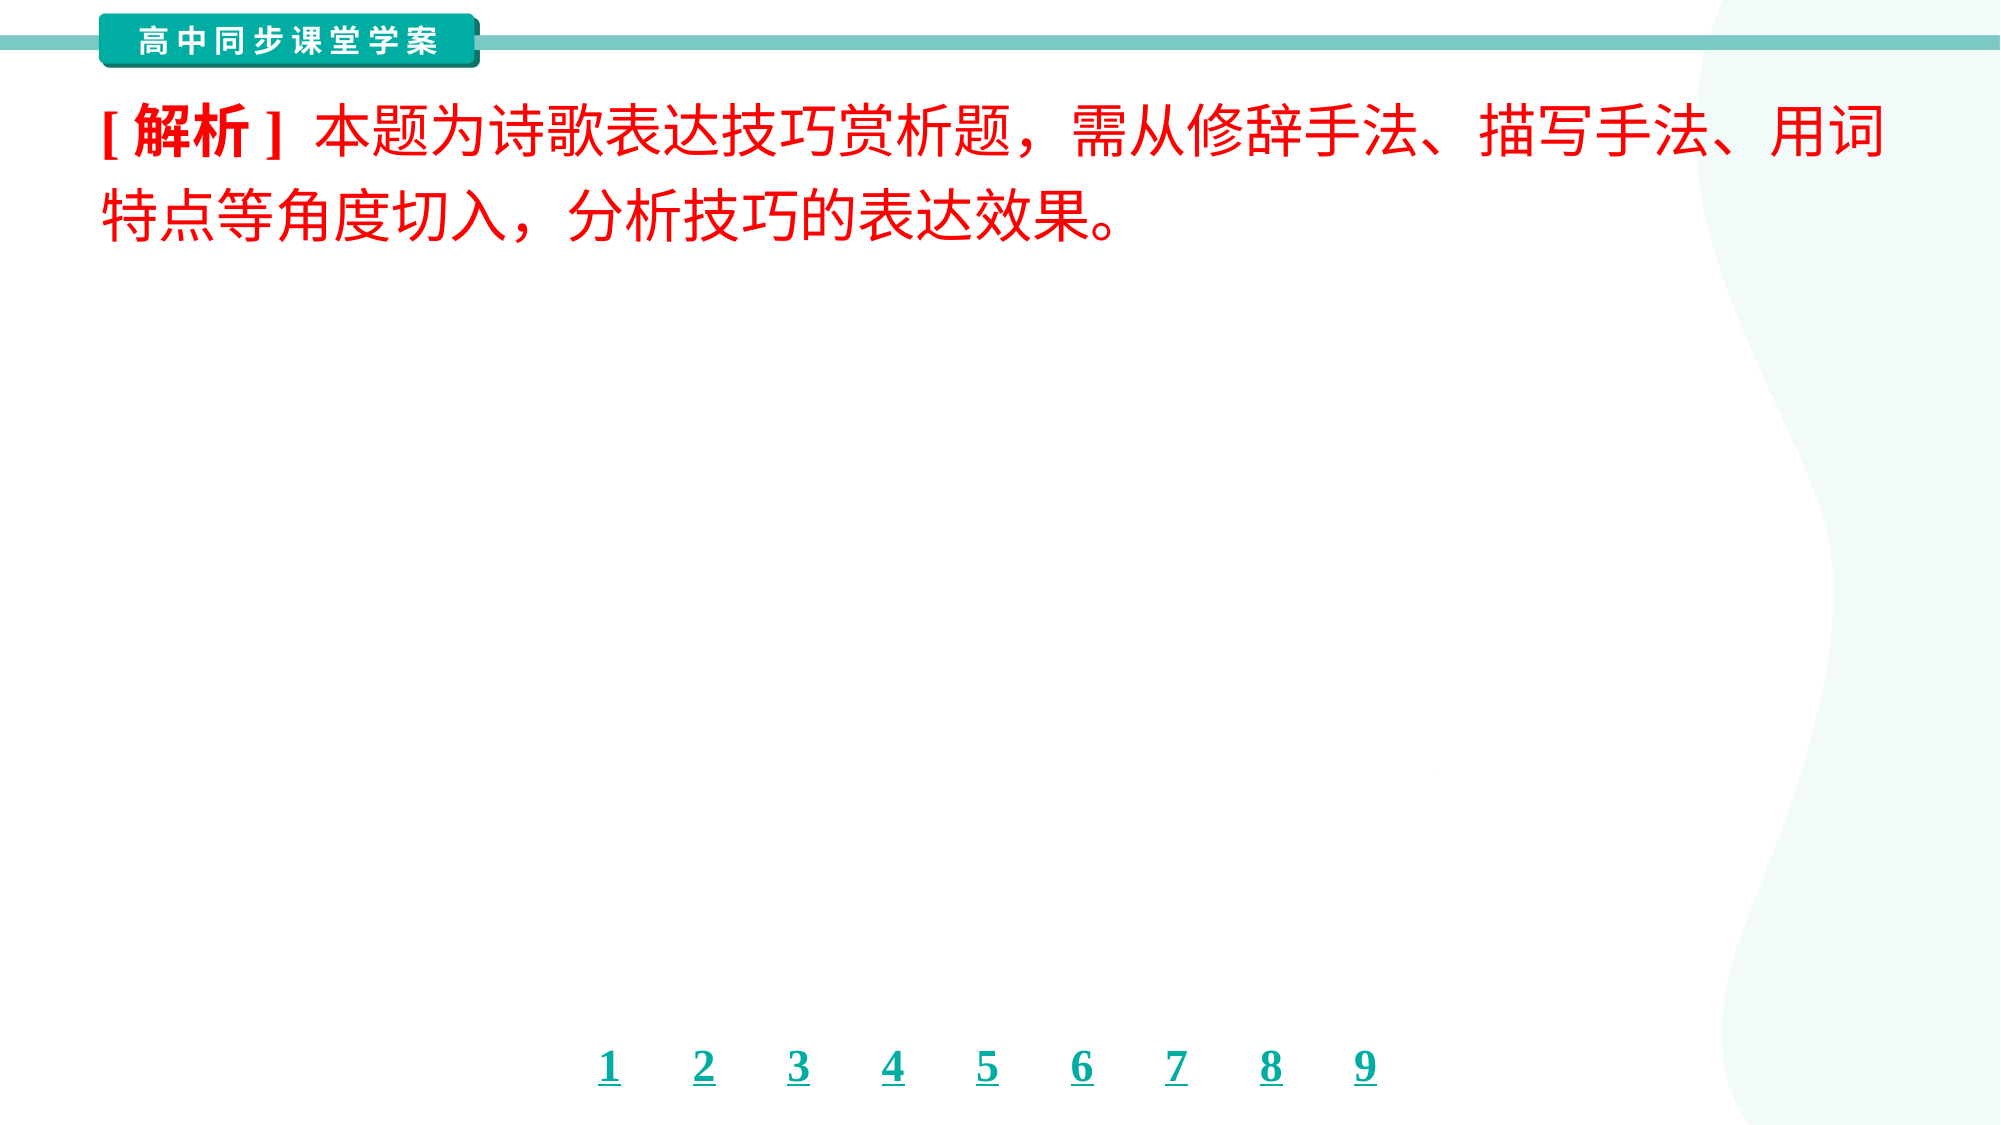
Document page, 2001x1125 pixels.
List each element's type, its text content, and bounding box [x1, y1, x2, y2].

text_box [解析] 本题为诗歌表达技巧赏析题，需从修辞手法、描写手法、用词 特点等角度切入，分析技巧的表达效果。 [100, 76, 1899, 244]
picture [0, 0, 2000, 1125]
